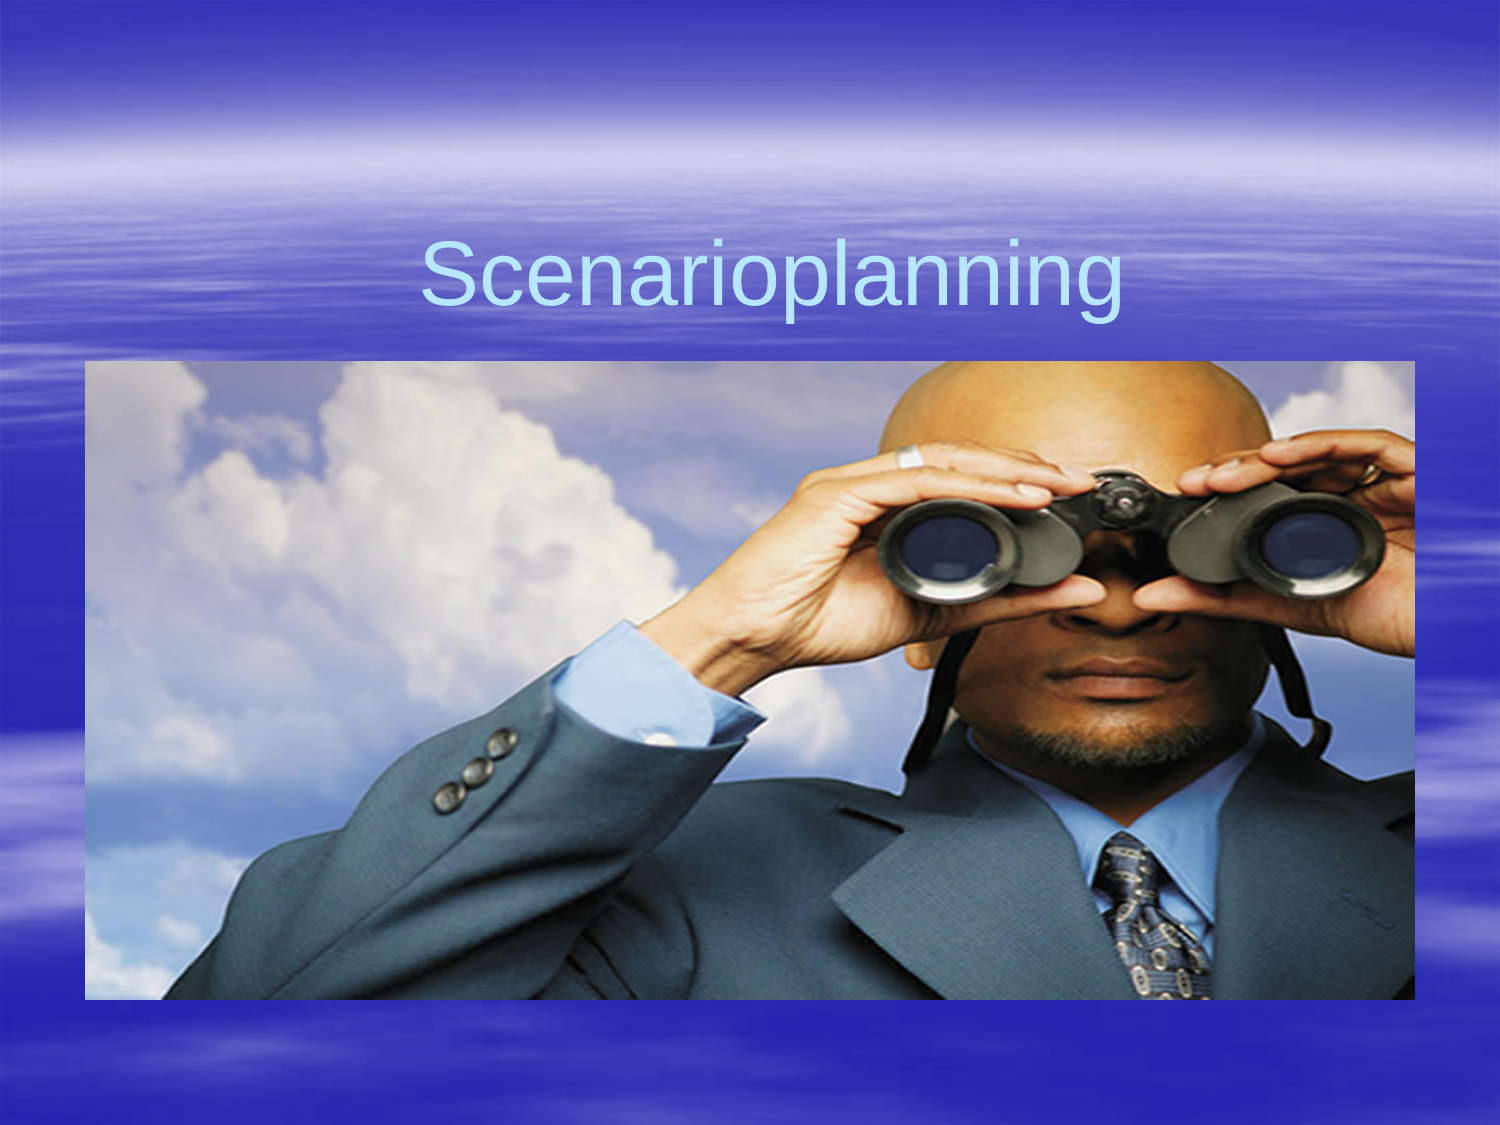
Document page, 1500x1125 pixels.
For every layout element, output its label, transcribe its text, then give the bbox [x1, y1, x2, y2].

title Scenarioplanning [135, 137, 1411, 360]
picture [85, 361, 1415, 1001]
